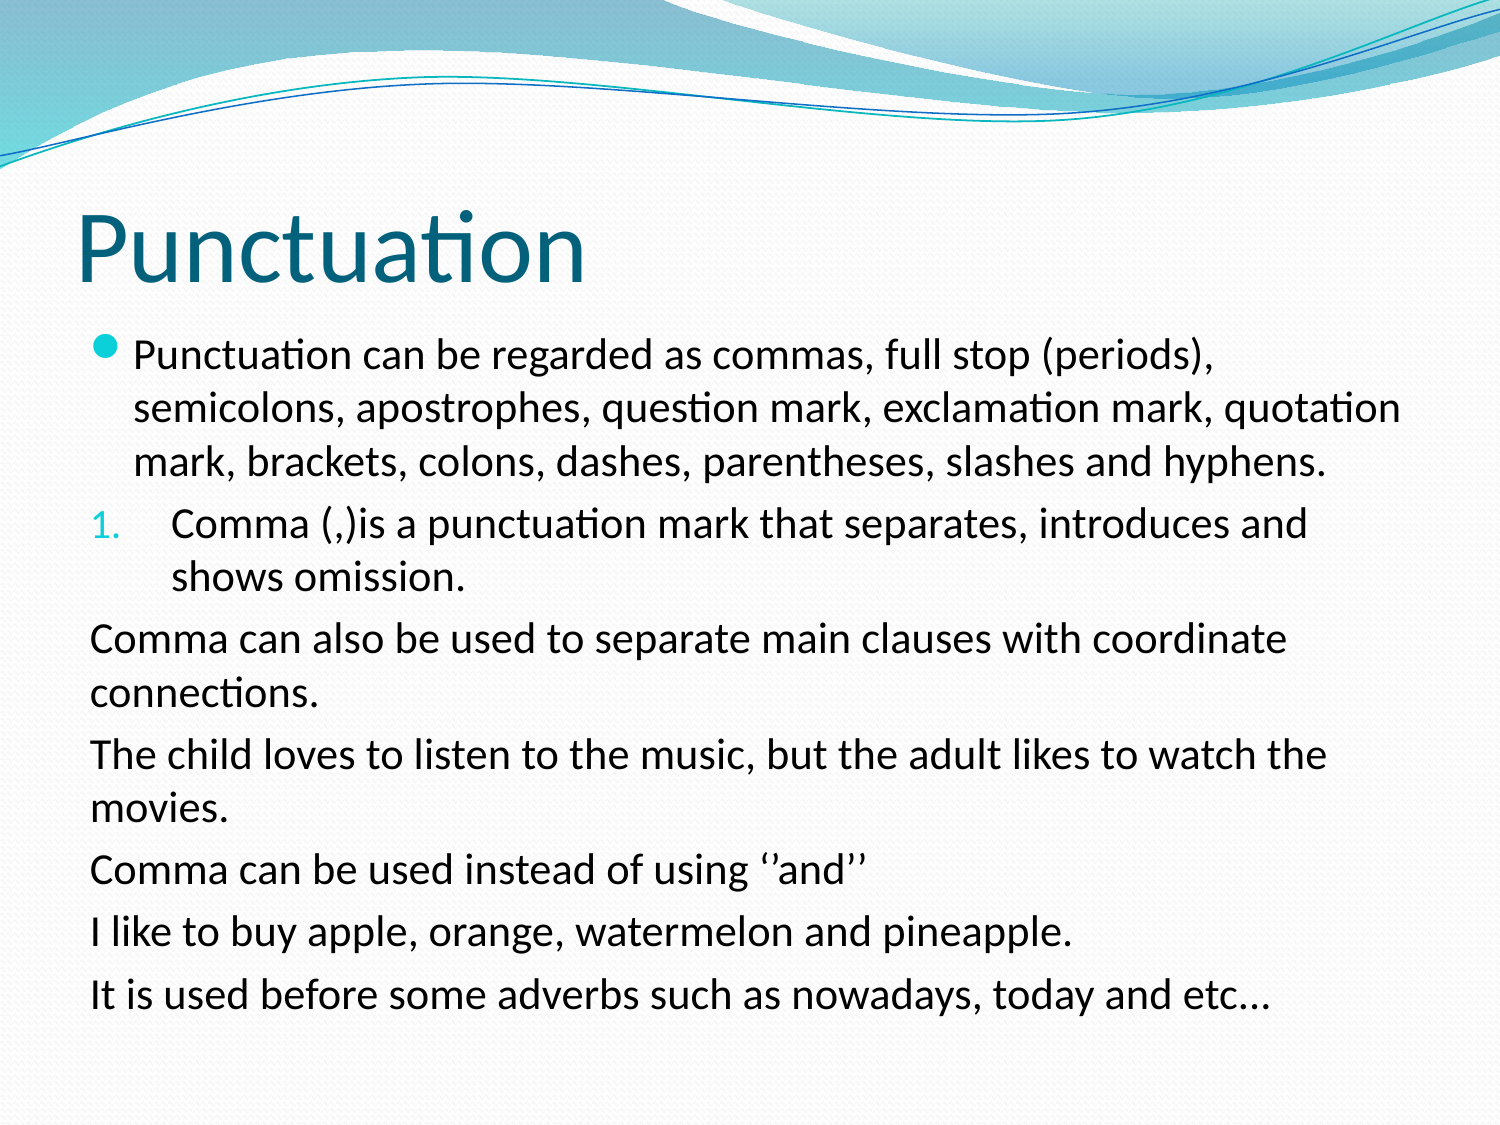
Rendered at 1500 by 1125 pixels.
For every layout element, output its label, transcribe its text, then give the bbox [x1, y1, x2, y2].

list Punctuation can be regarded as commas, full stop (periods), semicolons, apostrophes, question mark, exclamation mark, quotation mark, brackets, colons, dashes, parentheses, slashes and hyphens. Comma (,)is a punctuation mark that separates, introduces and shows omission. Comma can also be used to separate main clauses with coordinate connections. The child loves to listen to the music, but the adult likes to watch the movies. Comma can be used instead of using ‘’and’’ I like to buy apple, orange, watermelon and pineapple. It is used before some adverbs such as nowadays, today and etc... [75, 317, 1425, 1038]
title Punctuation [75, 115, 1425, 303]
